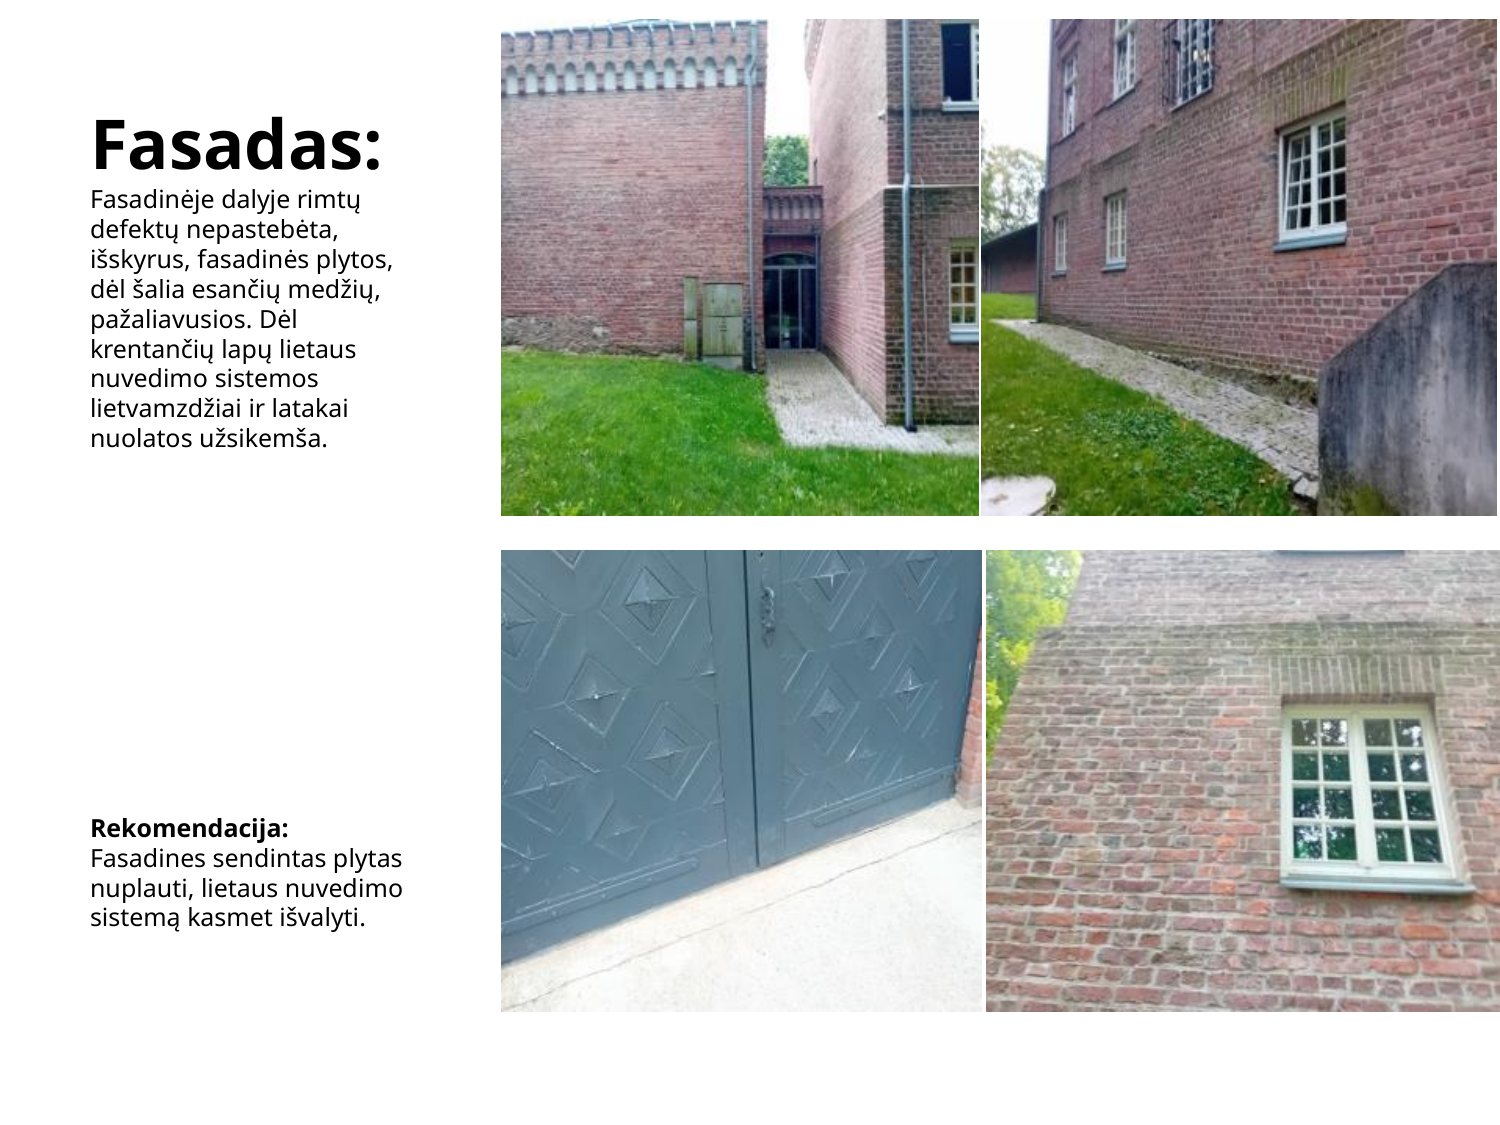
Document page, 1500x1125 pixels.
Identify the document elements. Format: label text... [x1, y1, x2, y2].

picture [501, 18, 979, 516]
picture [985, 550, 1500, 1012]
picture [501, 550, 982, 1012]
title Fasadas: Fasadinėje dalyje rimtų defektų nepastebėta, išskyrus, fasadinės plytos, dėl šalia esančių medžių, pažaliavusios. Dėl krentančių lapų lietaus nuvedimo sistemos lietvamzdžiai ir latakai nuolatos užsikemša. Rekomendacija: Fasadines sendintas plytas nuplauti, lietaus nuvedimo sistemą kasmet išvalyti. [75, 45, 443, 988]
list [981, 18, 1498, 516]
